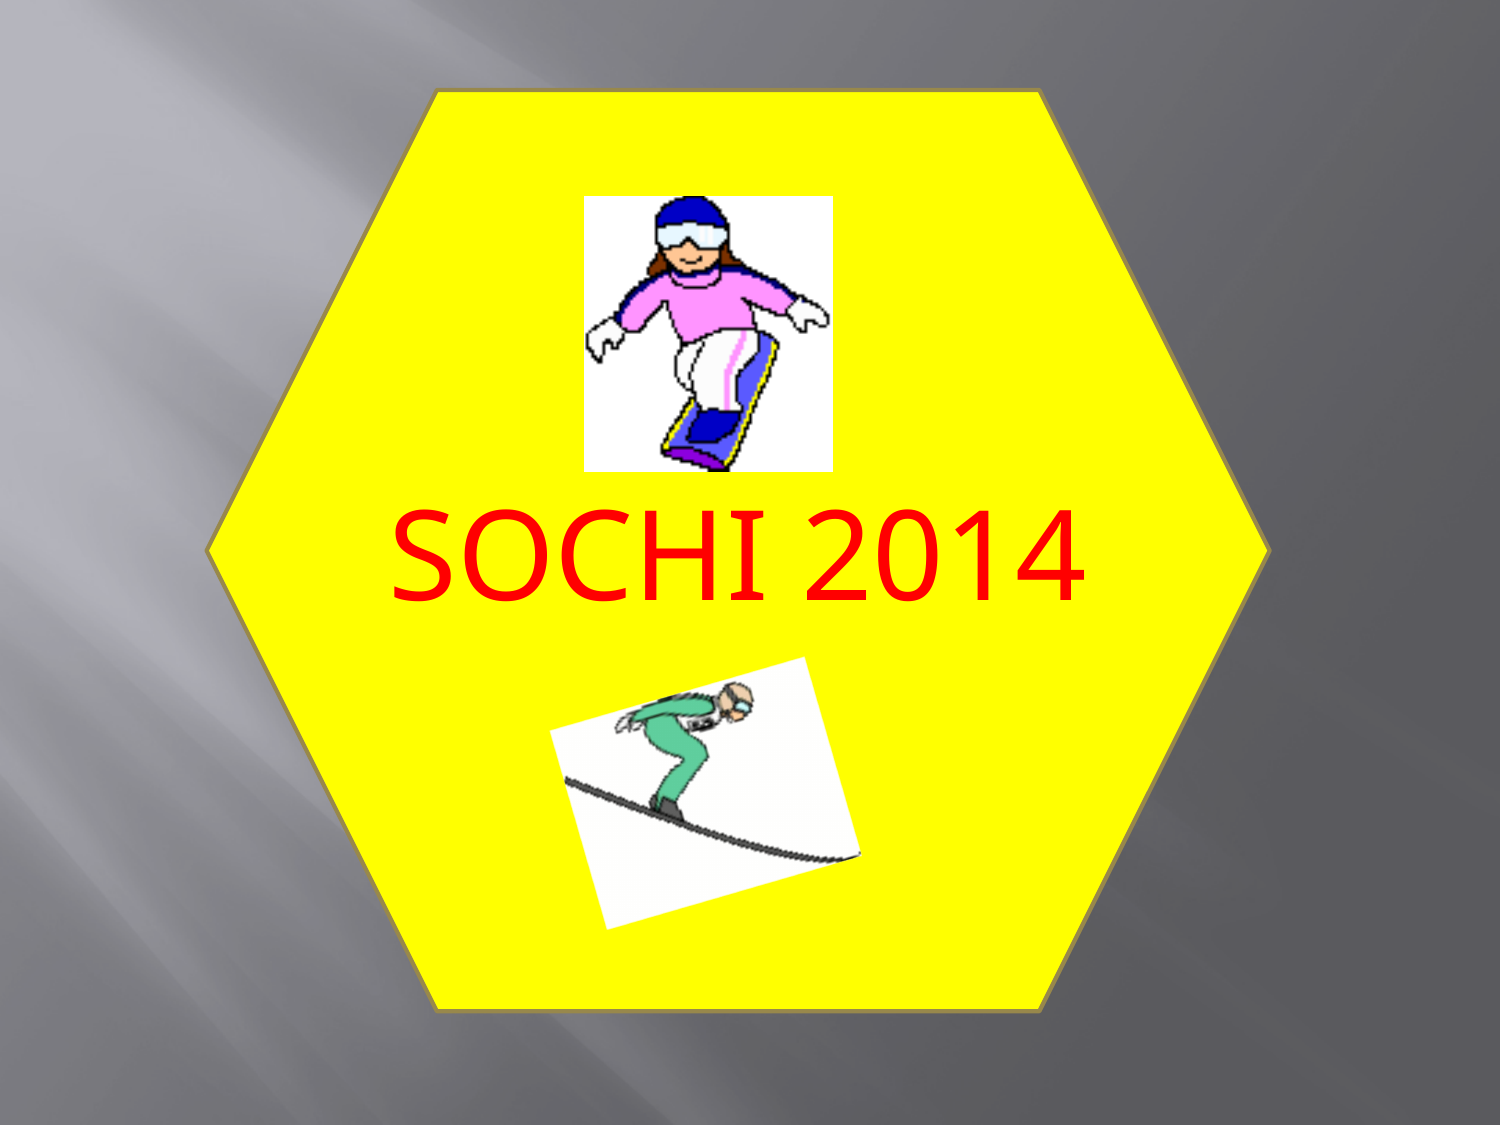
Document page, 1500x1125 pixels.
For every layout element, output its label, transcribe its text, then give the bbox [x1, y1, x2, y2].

text_box SOCHI 2014 [204, 87, 1272, 1014]
picture [584, 195, 833, 472]
picture [551, 658, 861, 929]
